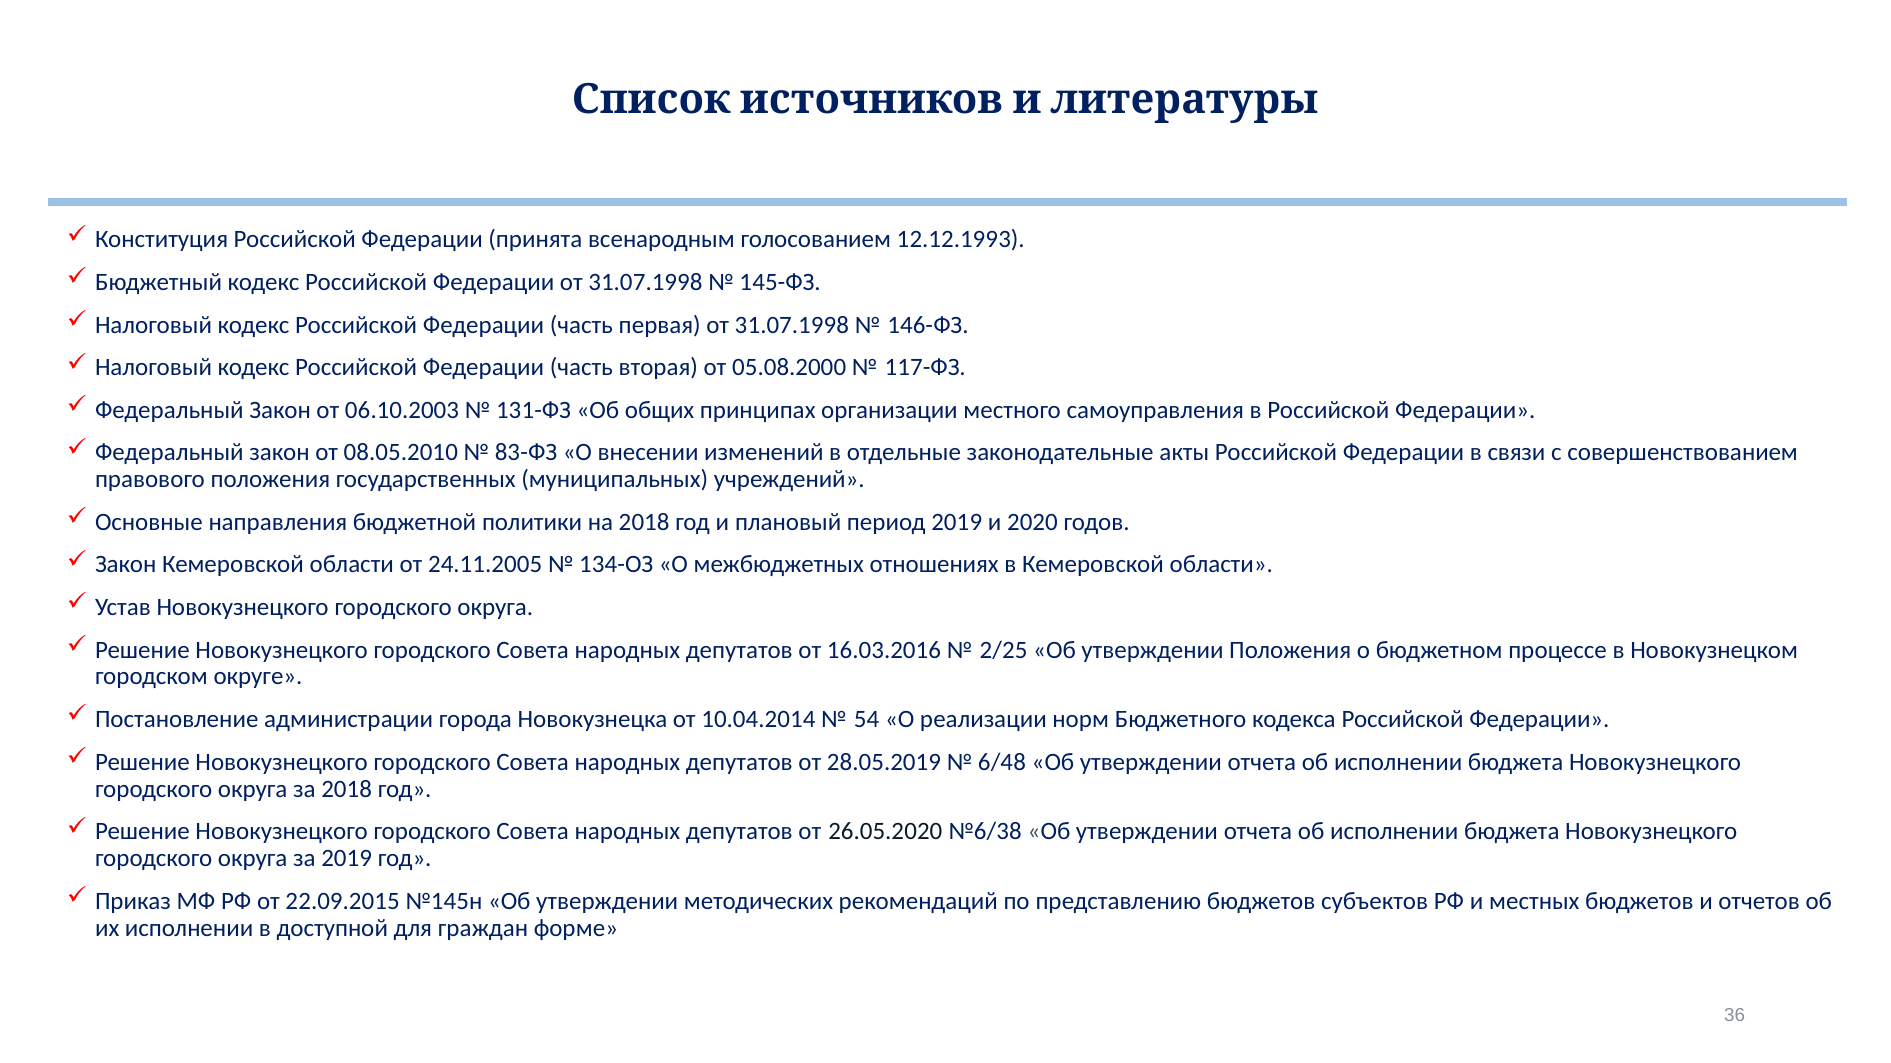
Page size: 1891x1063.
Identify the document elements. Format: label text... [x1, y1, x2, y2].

list Конституция Российской Федерации (принята всенародным голосованием 12.12.1993). Бюджетный кодекс Российской Федерации от 31.07.1998 № 145-ФЗ. Налоговый кодекс Российской Федерации (часть первая) от 31.07.1998 № 146-ФЗ. Налоговый кодекс Российской Федерации (часть вторая) от 05.08.2000 № 117-ФЗ. Федеральный Закон от 06.10.2003 № 131-ФЗ «Об общих принципах организации местного самоуправления в Российской Федерации». Федеральный закон от 08.05.2010 № 83-ФЗ «О внесении изменений в отдельные законодательные акты Российской Федерации в связи с совершенствованием правового положения государственных (муниципальных) учреждений». Основные направления бюджетной политики на 2018 год и плановый период 2019 и 2020 годов. Закон Кемеровской области от 24.11.2005 № 134-ОЗ «О межбюджетных отношениях в Кемеровской области». Устав Новокузнецкого городского округа. Решение Новокузнецкого городского Совета народных депутатов от 16.03.2016 № 2/25 «Об утверждении Положения о бюджетном процессе в Новокузнецком городском округе». Постановление администрации города Новокузнецка от 10.04.2014 № 54 «О реализации норм Бюджетного кодекса Российской Федерации». Решение Новокузнецкого городского Совета народных депутатов от 28.05.2019 № 6/48 «Об утверждении отчета об исполнении бюджета Новокузнецкого городского округа за 2018 год». Решение Новокузнецкого городского Совета народных депутатов от 26.05.2020 №6/38 «Об утверждении отчета об исполнении бюджета Новокузнецкого городского округа за 2019 год». Приказ МФ РФ от 22.09.2015 №145н «Об утверждении методических рекомендаций по представлению бюджетов субъектов РФ и местных бюджетов и отчетов об их исполнении в доступной для граждан форме» [51, 218, 1859, 1002]
title Список источников и литературы [136, 29, 1754, 131]
slide_number 36 [1334, 985, 1761, 1042]
